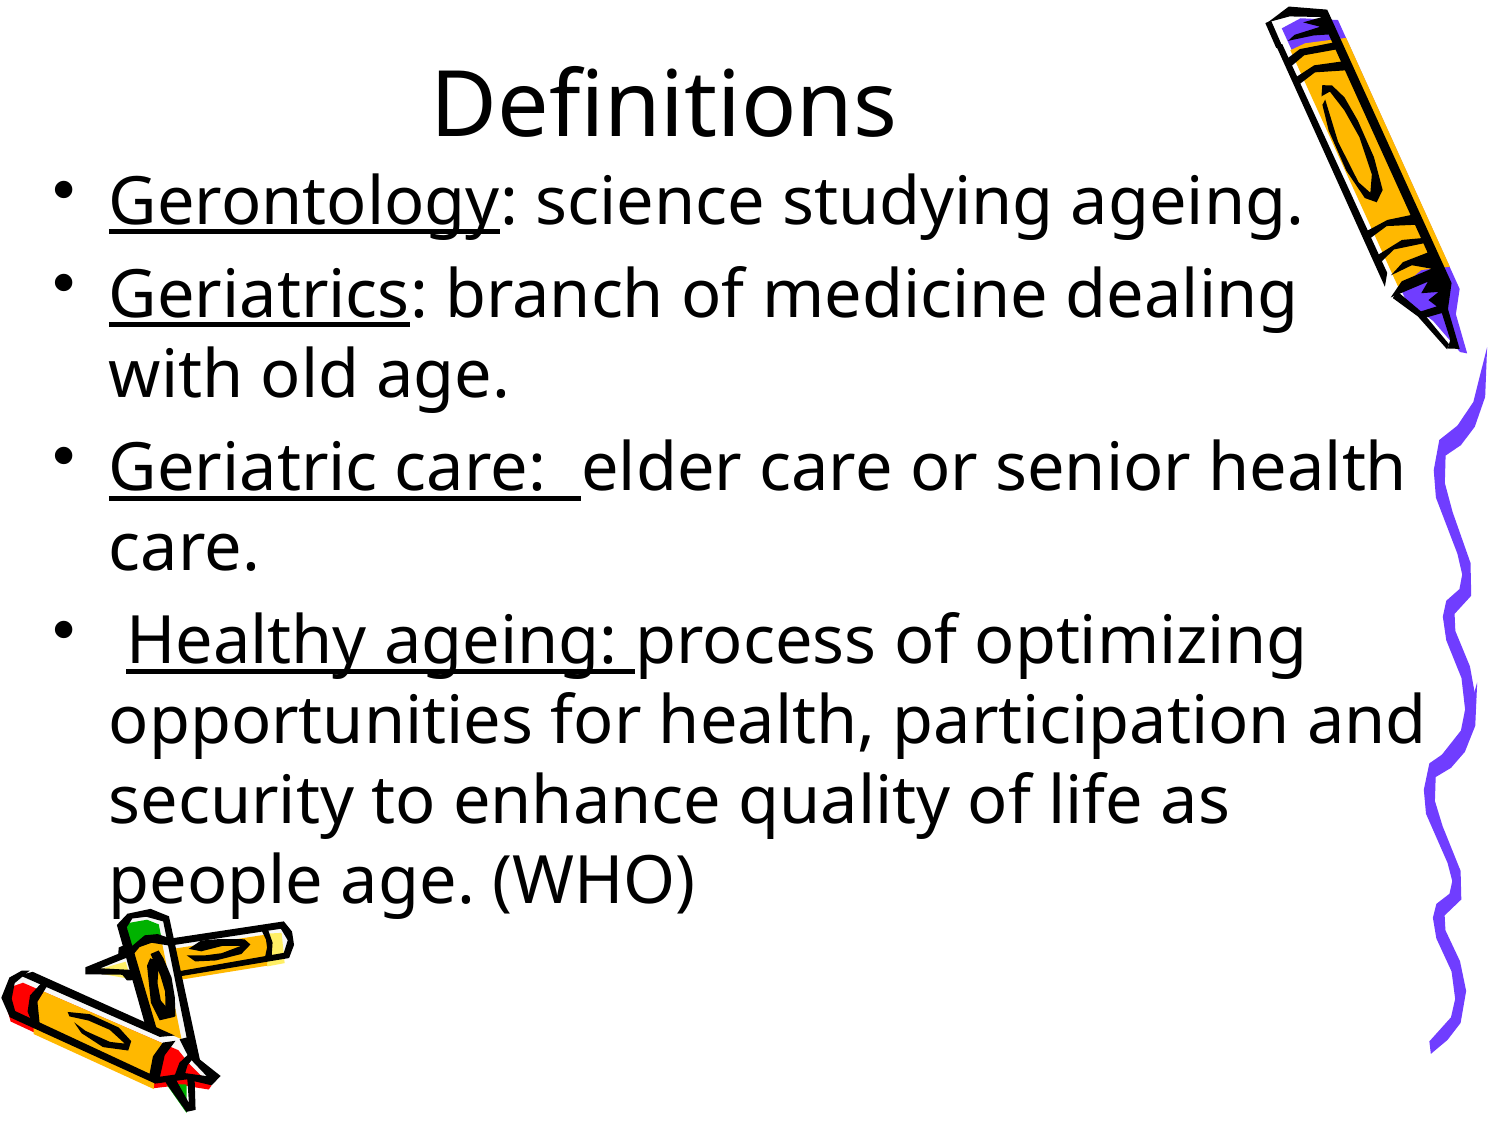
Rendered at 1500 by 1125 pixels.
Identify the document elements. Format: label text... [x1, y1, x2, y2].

list Gerontology: science studying ageing. Geriatrics: branch of medicine dealing with old age. Geriatric care: elder care or senior health care. Healthy ageing: process of optimizing opportunities for health, participation and security to enhance quality of life as people age. (WHO) [37, 149, 1451, 1088]
title Definitions [112, 24, 1240, 149]
